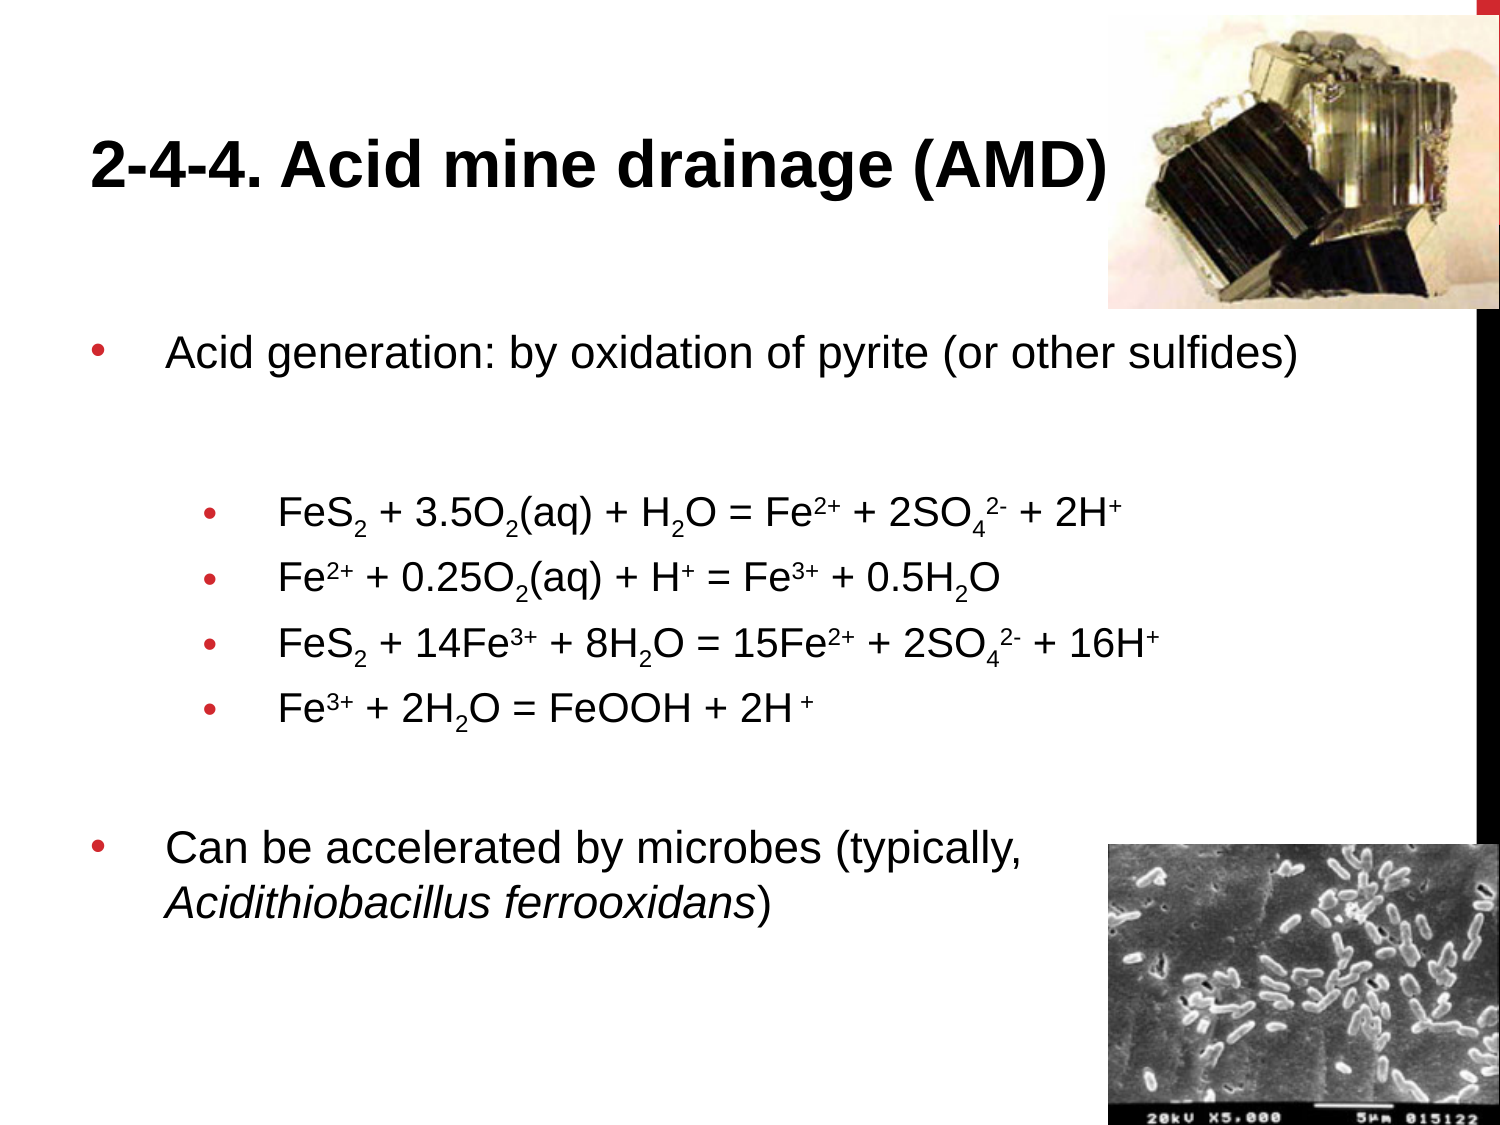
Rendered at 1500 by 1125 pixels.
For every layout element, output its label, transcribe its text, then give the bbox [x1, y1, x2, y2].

picture [1107, 844, 1500, 1125]
picture [1107, 14, 1500, 310]
list 2-4-4. Acid mine drainage (AMD) Acid generation: by oxidation of pyrite (or other sulfides) FeS2 + 3.5O2(aq) + H2O = Fe2+ + 2SO42- + 2H+ Fe2+ + 0.25O2(aq) + H+ = Fe3+ + 0.5H2O FeS2 + 14Fe3+ + 8H2O = 15Fe2+ + 2SO42- + 16H+ Fe3+ + 2H2O = FeOOH + 2H + Can be accelerated by microbes (typically, Acidithiobacillus ferrooxidans) [75, 113, 1325, 1005]
